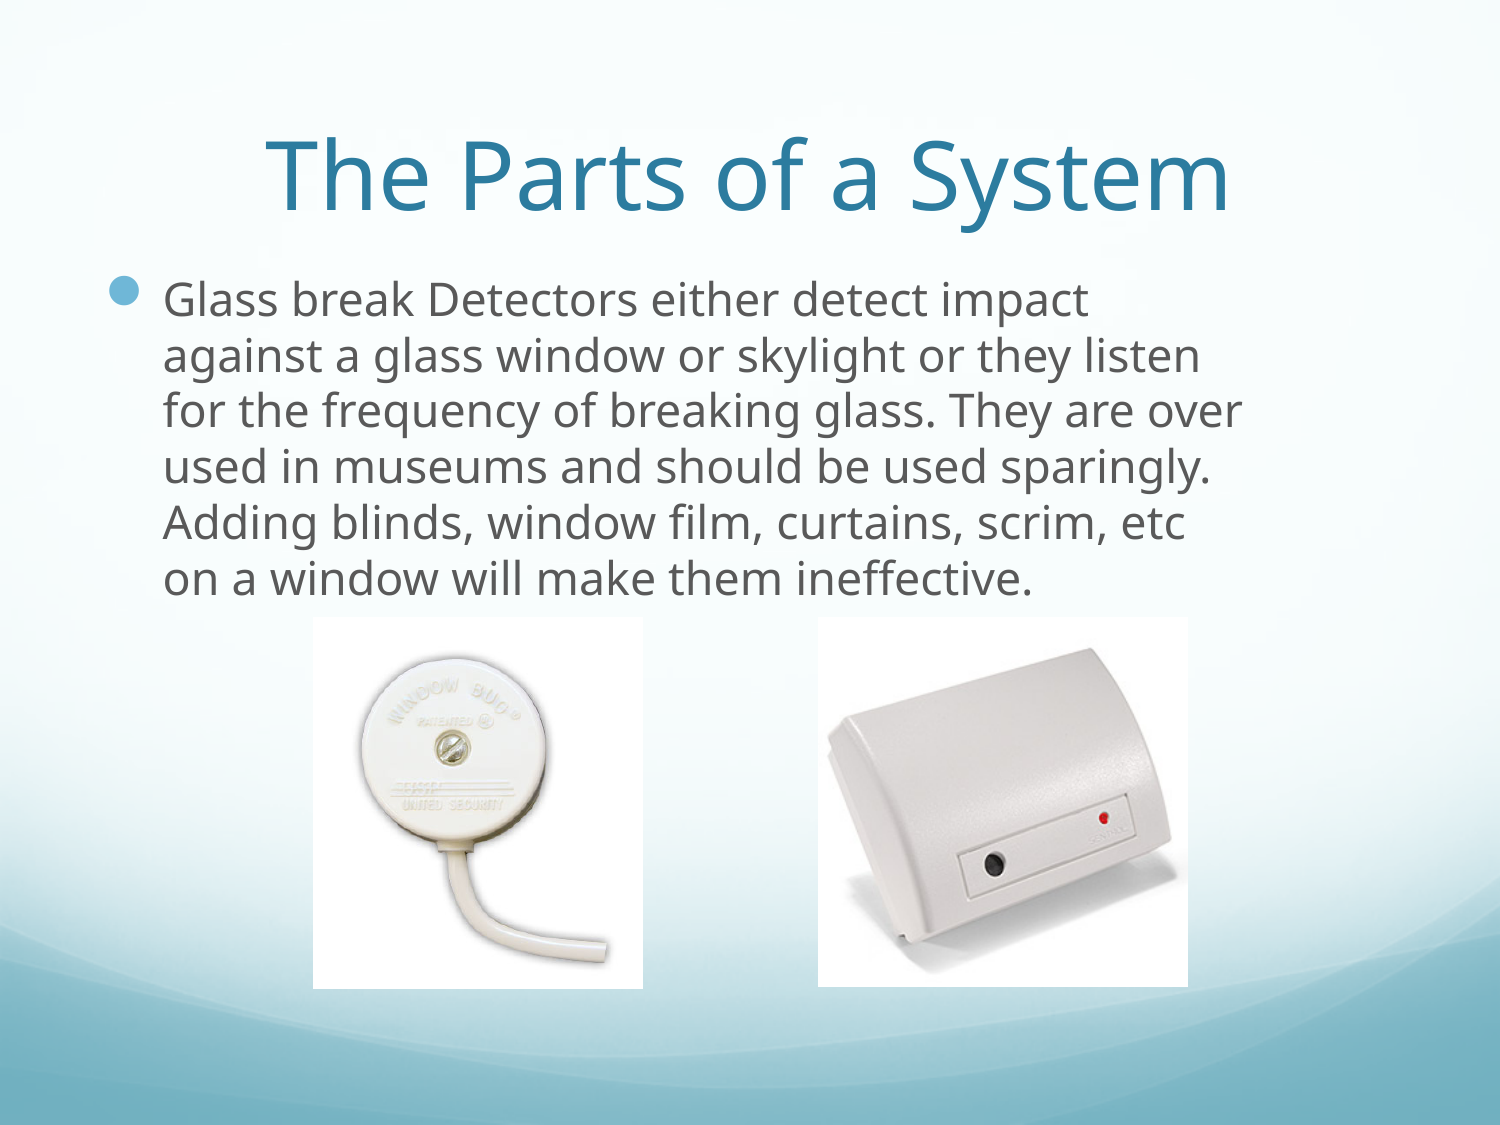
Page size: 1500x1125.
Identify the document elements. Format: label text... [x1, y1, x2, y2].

picture [818, 617, 1188, 987]
picture [313, 617, 643, 990]
list Glass break Detectors either detect impact against a glass window or skylight or they listen for the frequency of breaking glass. They are over used in museums and should be used sparingly. Adding blinds, window film, curtains, scrim, etc on a window will make them ineffective. [90, 262, 1265, 618]
title The Parts of a System [90, 17, 1410, 237]
